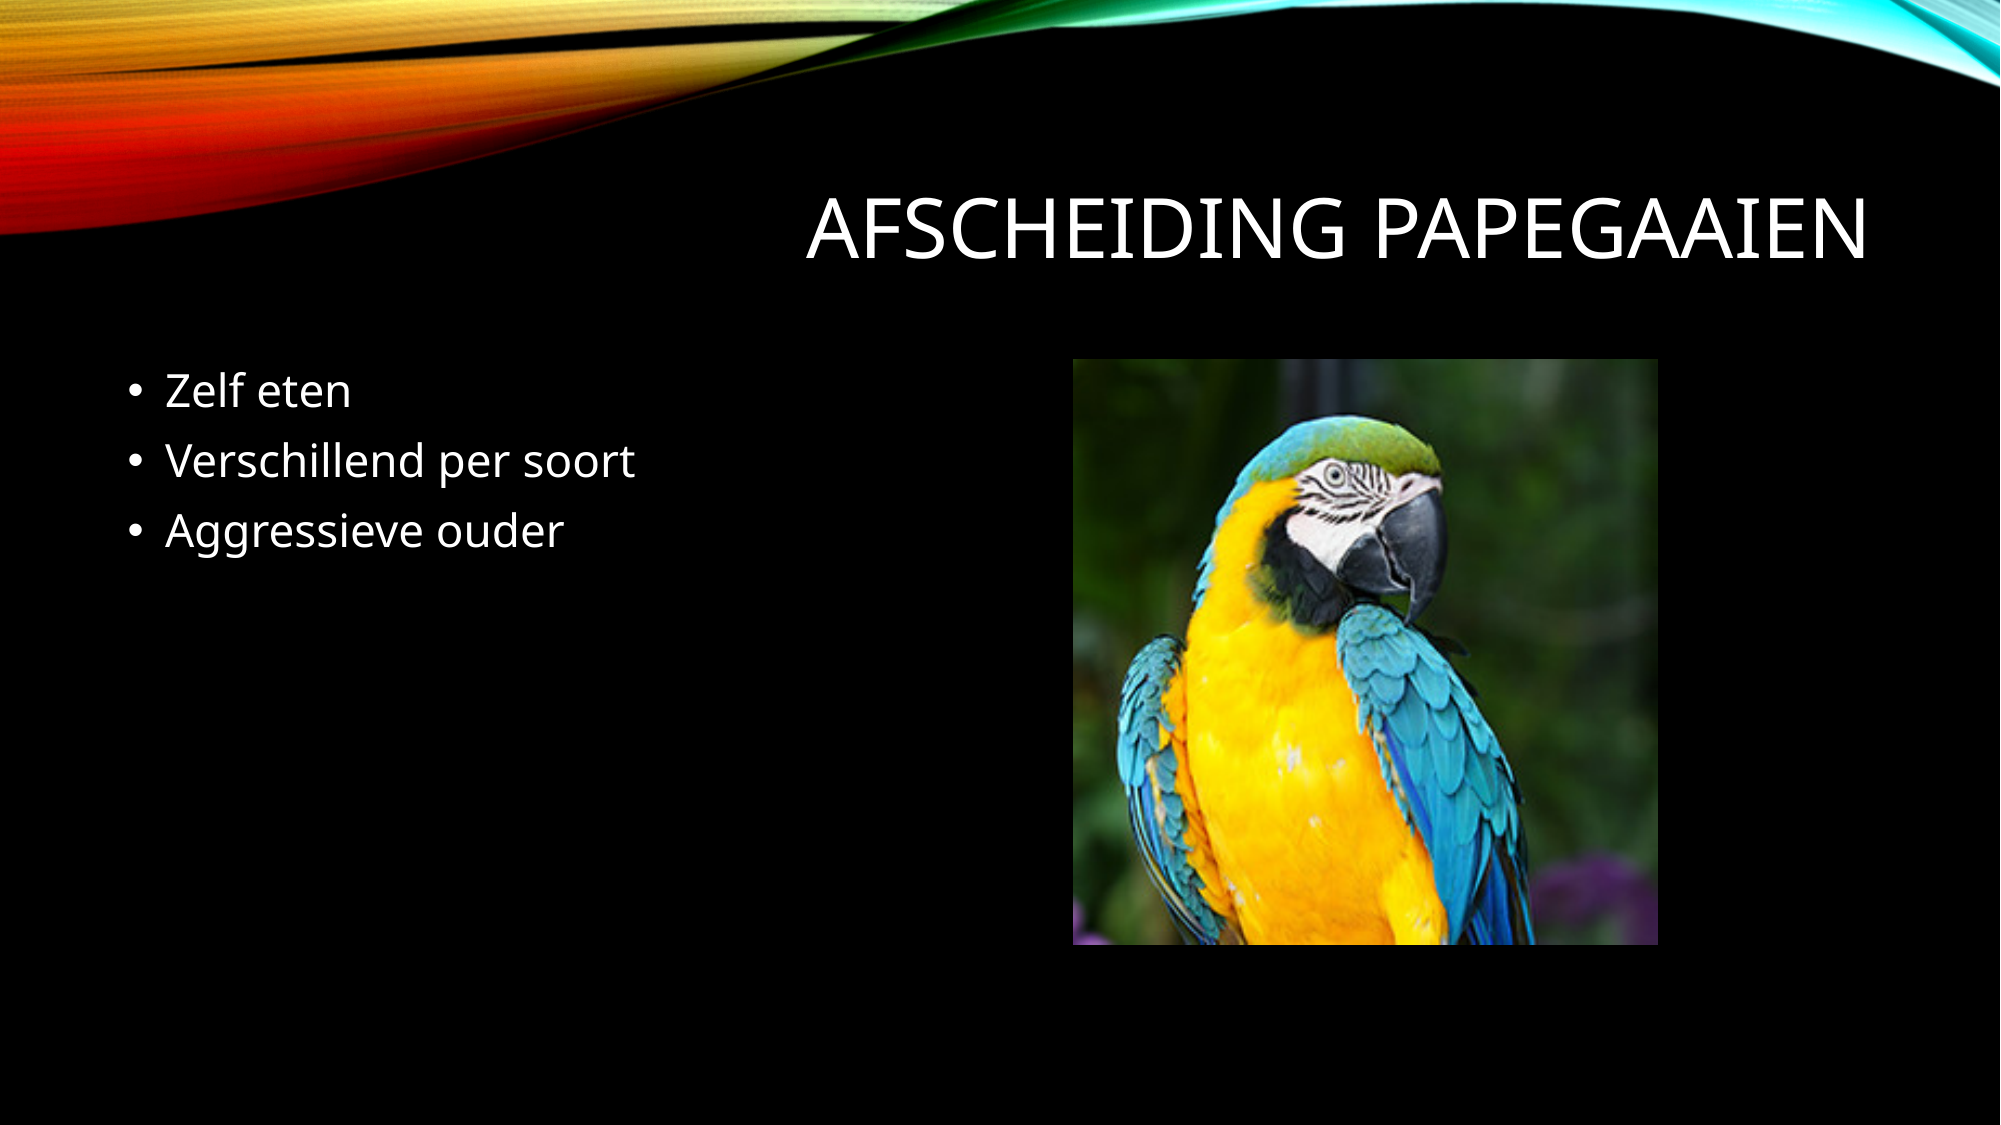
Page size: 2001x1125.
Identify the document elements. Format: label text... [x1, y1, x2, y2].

picture [0, 0, 2000, 237]
list Zelf eten Verschillend per soort Aggressieve ouder [112, 360, 1888, 1021]
title Afscheiding Papegaaien [474, 125, 1888, 338]
picture [1073, 359, 1659, 945]
